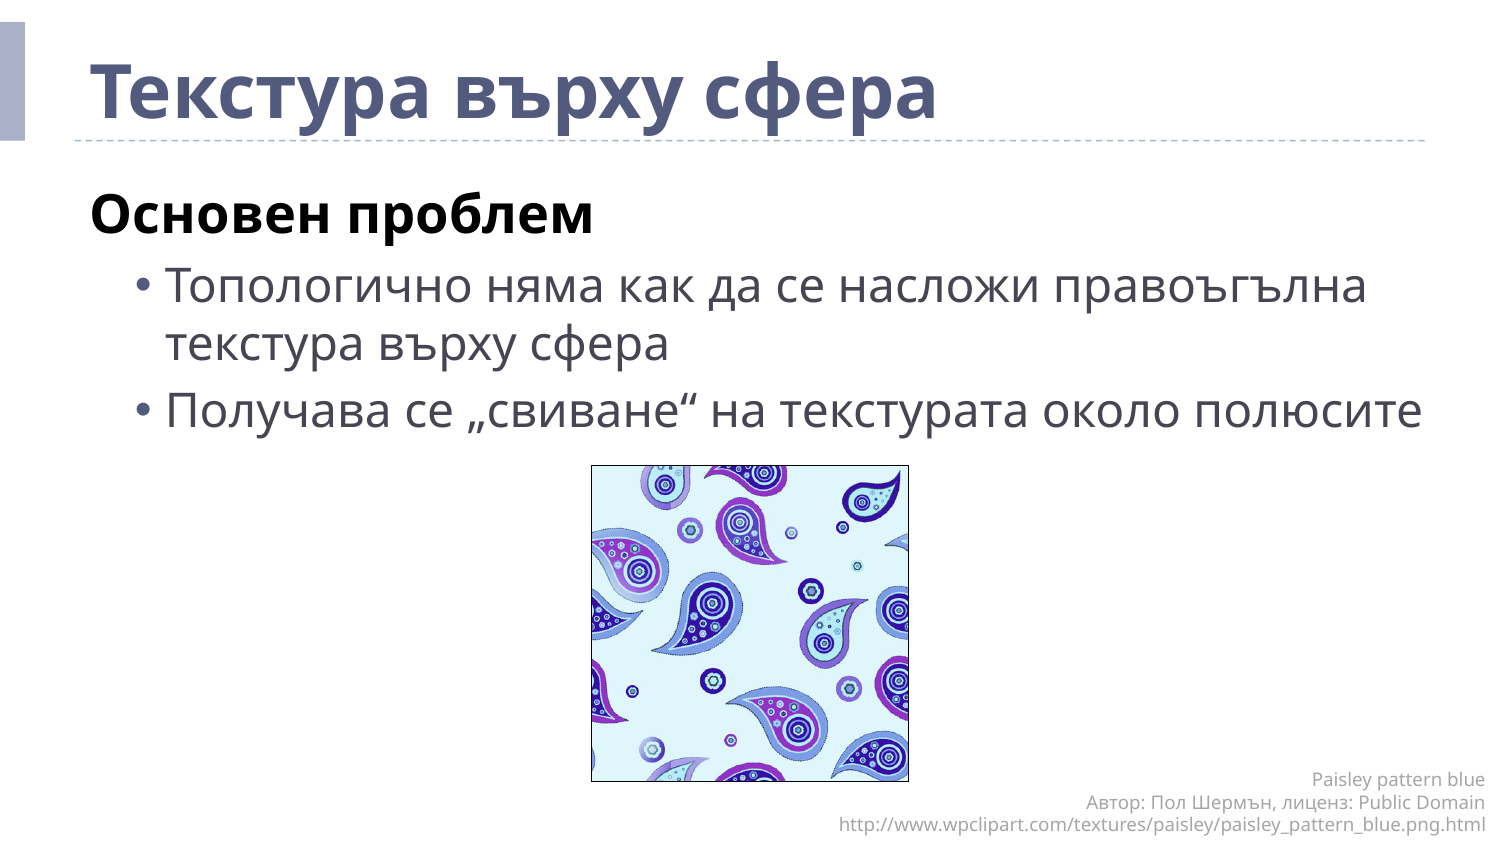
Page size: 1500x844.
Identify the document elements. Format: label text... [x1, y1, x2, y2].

picture [591, 465, 909, 783]
list Основен проблем Топологично няма как да се насложи правоъгълна текстура върху сфера Получава се „свиване“ на текстурата около полюсите [75, 171, 1475, 835]
text_box Paisley pattern blue Автор: Пол Шермън, лиценз: Public Domain http://www.wpclipart.com/textures/paisley/paisley_pattern_blue.png.html [249, 760, 1500, 843]
title Текстура върху сфера [75, 18, 1475, 141]
